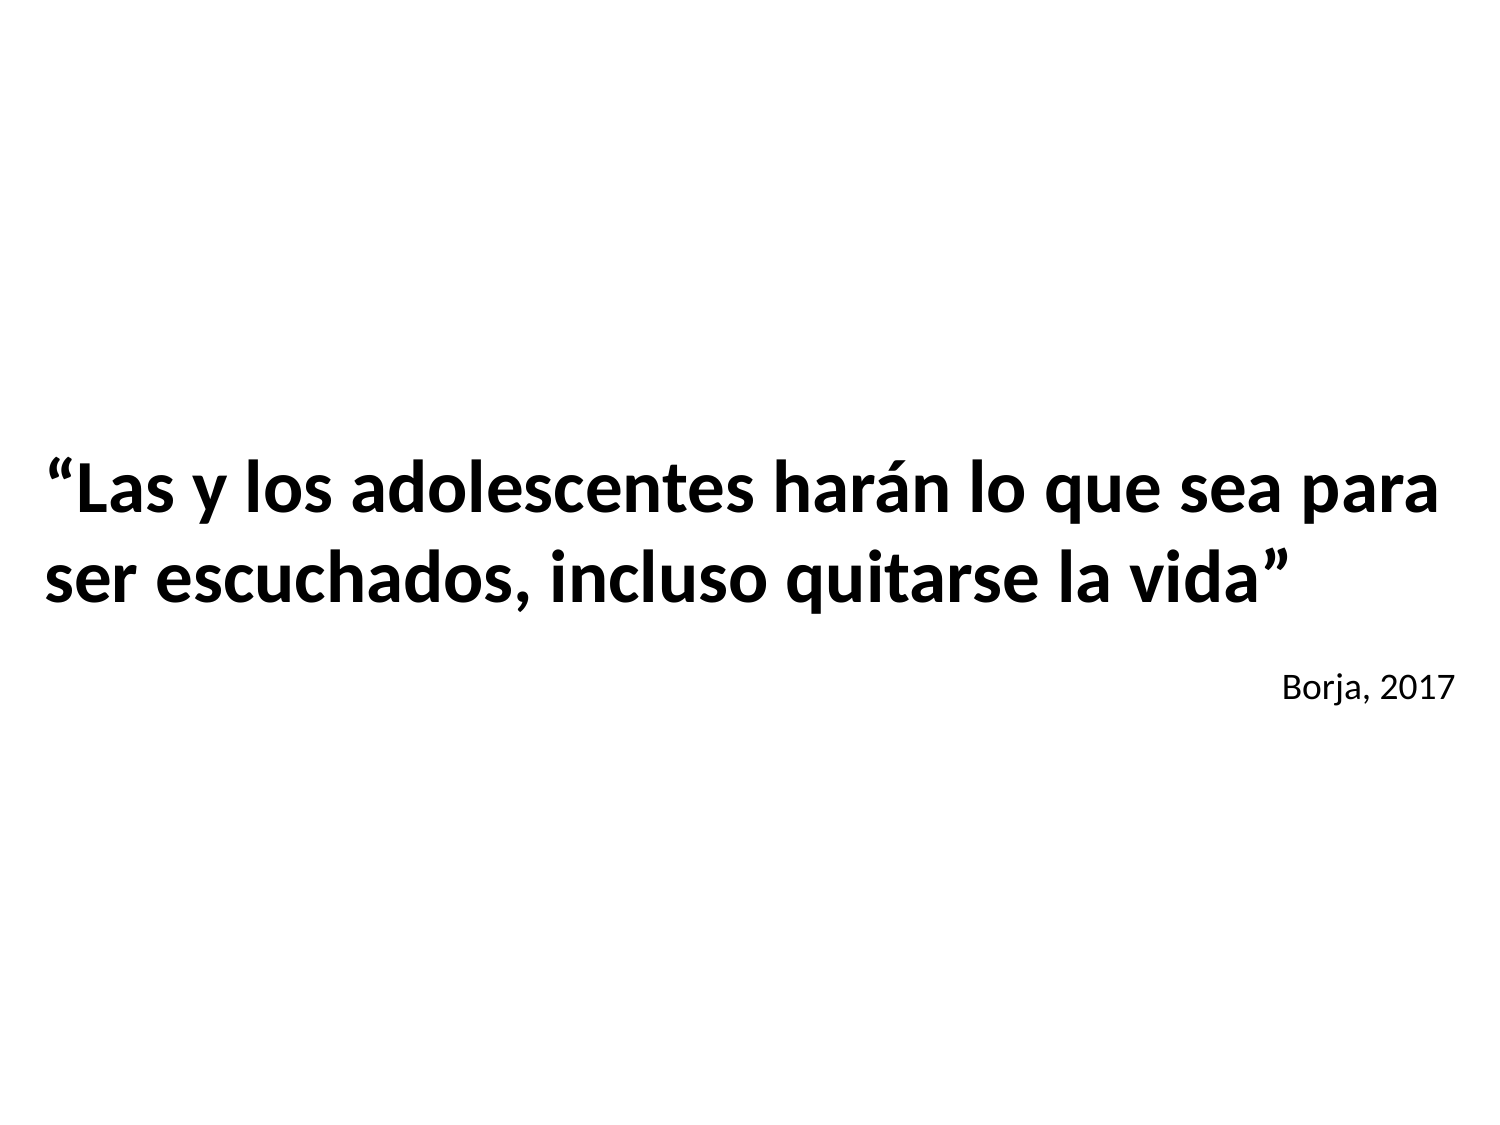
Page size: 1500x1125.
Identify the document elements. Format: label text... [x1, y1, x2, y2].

text_box “Las y los adolescentes harán lo que sea para ser escuchados, incluso quitarse la vida” Borja, 2017 [29, 429, 1471, 715]
